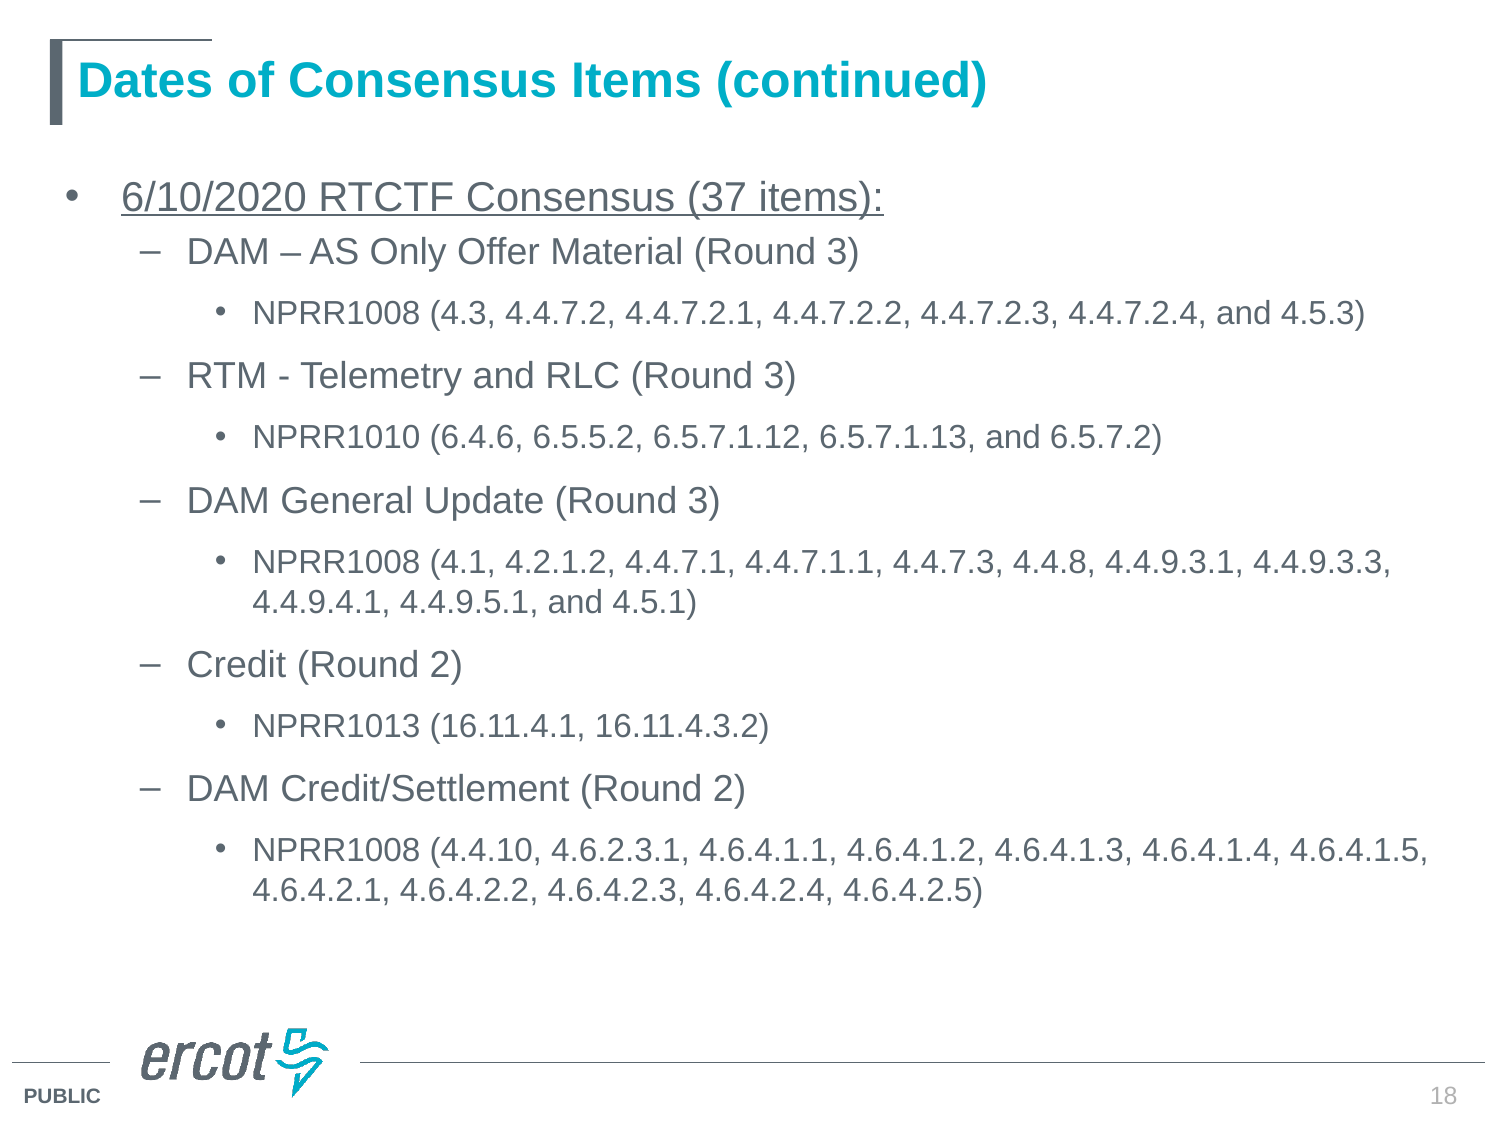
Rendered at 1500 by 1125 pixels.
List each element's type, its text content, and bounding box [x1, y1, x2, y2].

picture [137, 1024, 332, 1100]
slide_number 18 [1400, 1076, 1488, 1113]
title Dates of Consensus Items (continued) [62, 39, 1450, 125]
list 6/10/2020 RTCTF Consensus (37 items): DAM – AS Only Offer Material (Round 3) NPRR1008 (4.3, 4.4.7.2, 4.4.7.2.1, 4.4.7.2.2, 4.4.7.2.3, 4.4.7.2.4, and 4.5.3) RTM - Telemetry and RLC (Round 3) NPRR1010 (6.4.6, 6.5.5.2, 6.5.7.1.12, 6.5.7.1.13, and 6.5.7.2) DAM General Update (Round 3) NPRR1008 (4.1, 4.2.1.2, 4.4.7.1, 4.4.7.1.1, 4.4.7.3, 4.4.8, 4.4.9.3.1, 4.4.9.3.3, 4.4.9.4.1, 4.4.9.5.1, and 4.5.1) Credit (Round 2) NPRR1013 (16.11.4.1, 16.11.4.3.2) DAM Credit/Settlement (Round 2) NPRR1008 (4.4.10, 4.6.2.3.1, 4.6.4.1.1, 4.6.4.1.2, 4.6.4.1.3, 4.6.4.1.4, 4.6.4.1.5, 4.6.4.2.1, 4.6.4.2.2, 4.6.4.2.3, 4.6.4.2.4, 4.6.4.2.5) [50, 162, 1450, 992]
